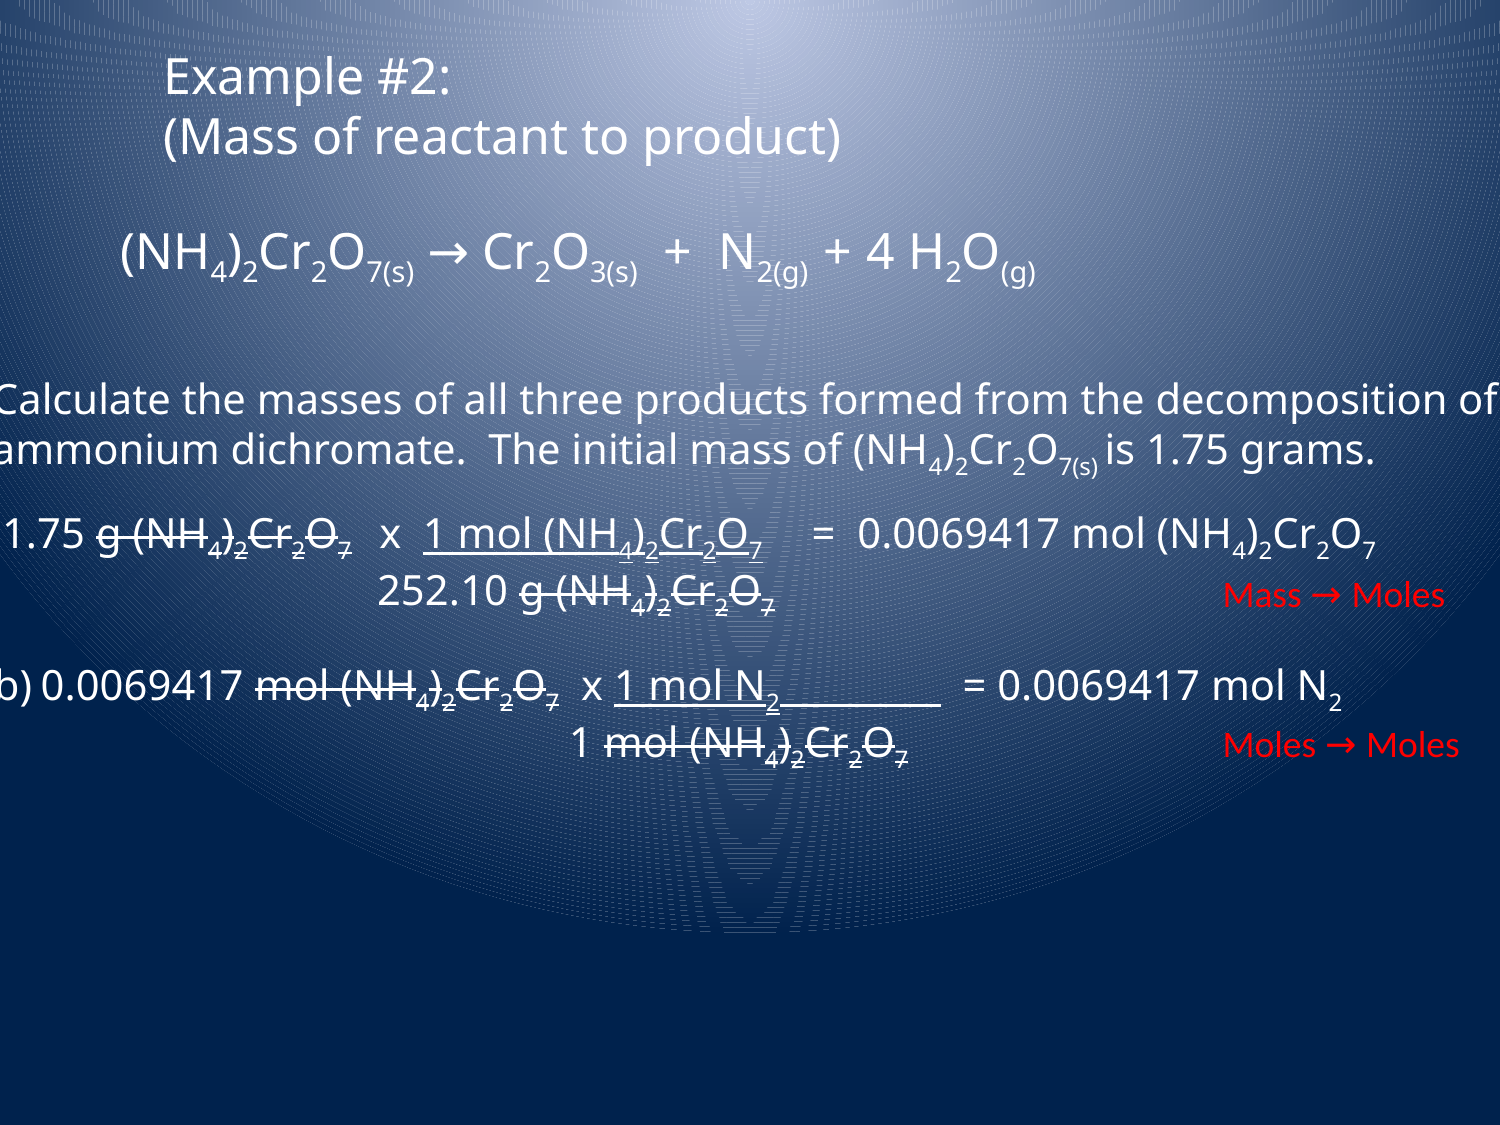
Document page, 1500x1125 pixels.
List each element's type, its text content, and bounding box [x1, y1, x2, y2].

text_box Calculate the masses of all three products formed from the decomposition of ammonium dichromate. The initial mass of (NH4)2Cr2O7(s) is 1.75 grams. [0, 365, 1500, 488]
text_box 1.75 g (NH4)2Cr2O7 x 1 mol (NH4)2Cr2O7 = 0.0069417 mol (NH4)2Cr2O7 252.10 g (NH4)2Cr2O7 [0, 499, 1398, 629]
text_box Moles → Moles [1207, 712, 1475, 773]
text_box Example #2: (Mass of reactant to product) [148, 37, 868, 173]
text_box Mass → Moles [1207, 562, 1461, 623]
text_box b) 0.0069417 mol (NH4)2Cr2O7 x 1 mol N2 = 0.0069417 mol N2 1 mol (NH4)2Cr2O7 [0, 651, 1408, 781]
text_box (NH4)2Cr2O7(s) → Cr2O3(s) + N2(g) + 4 H2O(g) [105, 212, 1052, 296]
